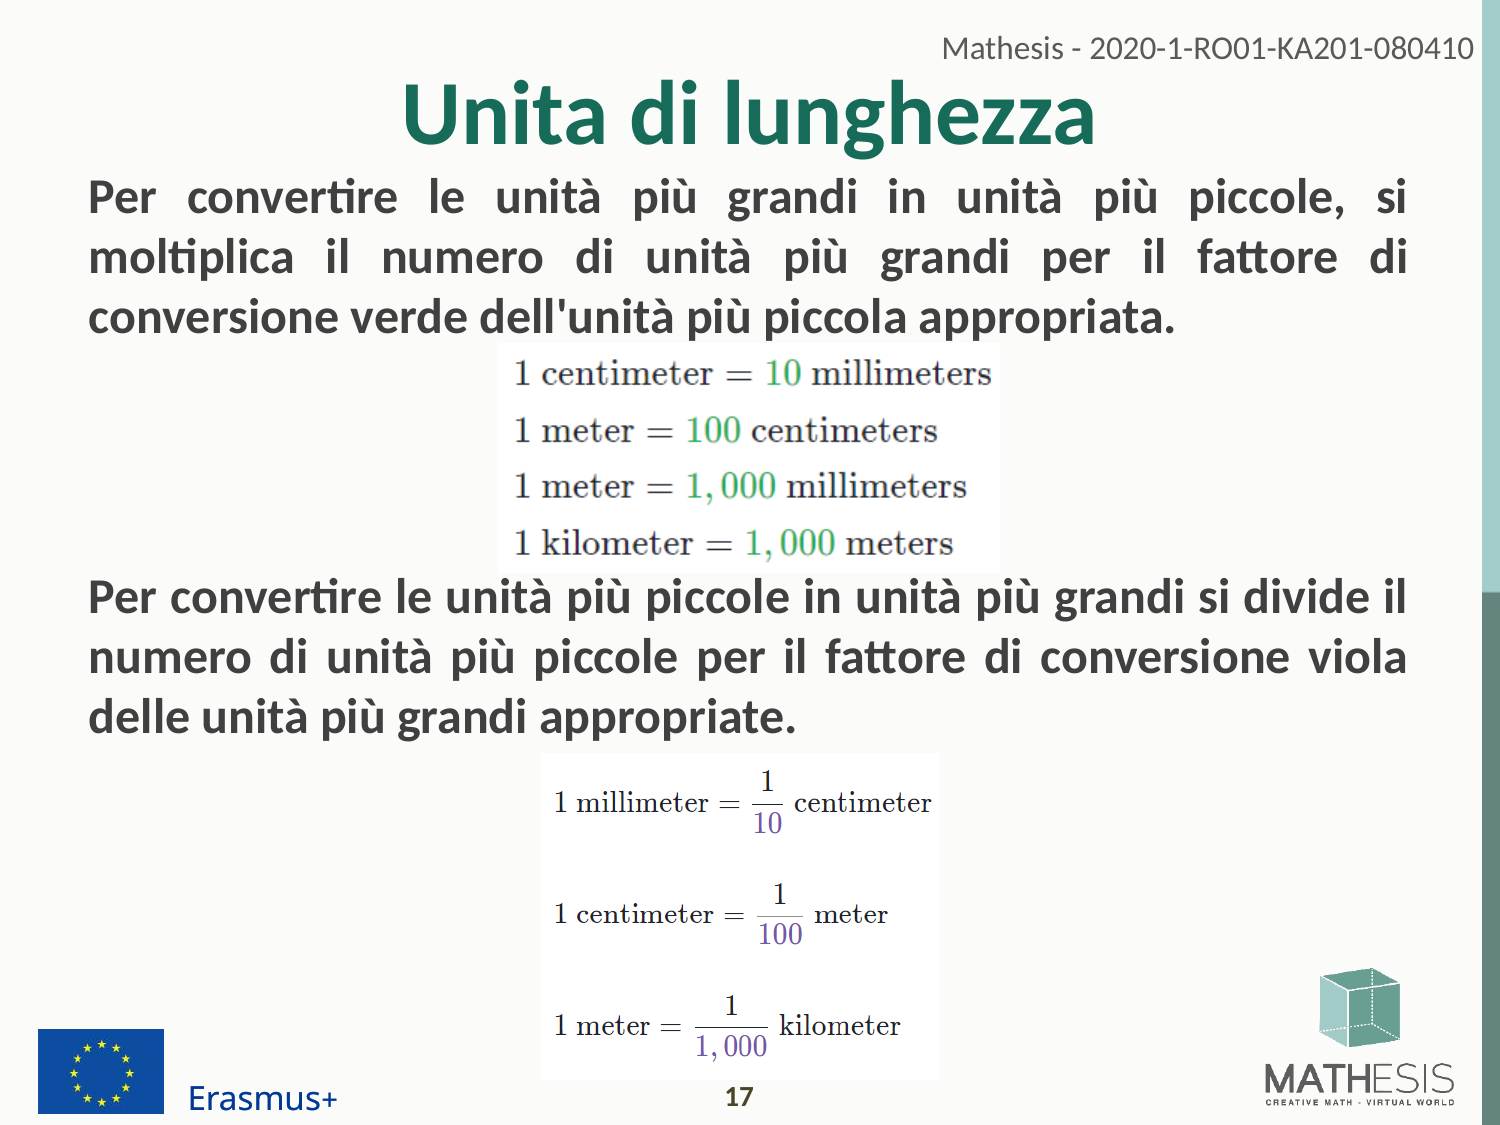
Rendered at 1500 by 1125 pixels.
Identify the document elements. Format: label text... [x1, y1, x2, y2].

picture [498, 343, 1001, 573]
picture [38, 1029, 164, 1114]
title Unita di lunghezza [75, 45, 1425, 155]
list Per convertire le unità più grandi in unità più piccole, si moltiplica il numero di unità più grandi per il fattore di conversione verde dell'unità più piccola appropriata. Per convertire le unità più piccole in unità più grandi si divide il numero di unità più piccole per il fattore di conversione viola delle unità più grandi appropriate. [74, 155, 1425, 899]
picture [541, 752, 940, 1081]
